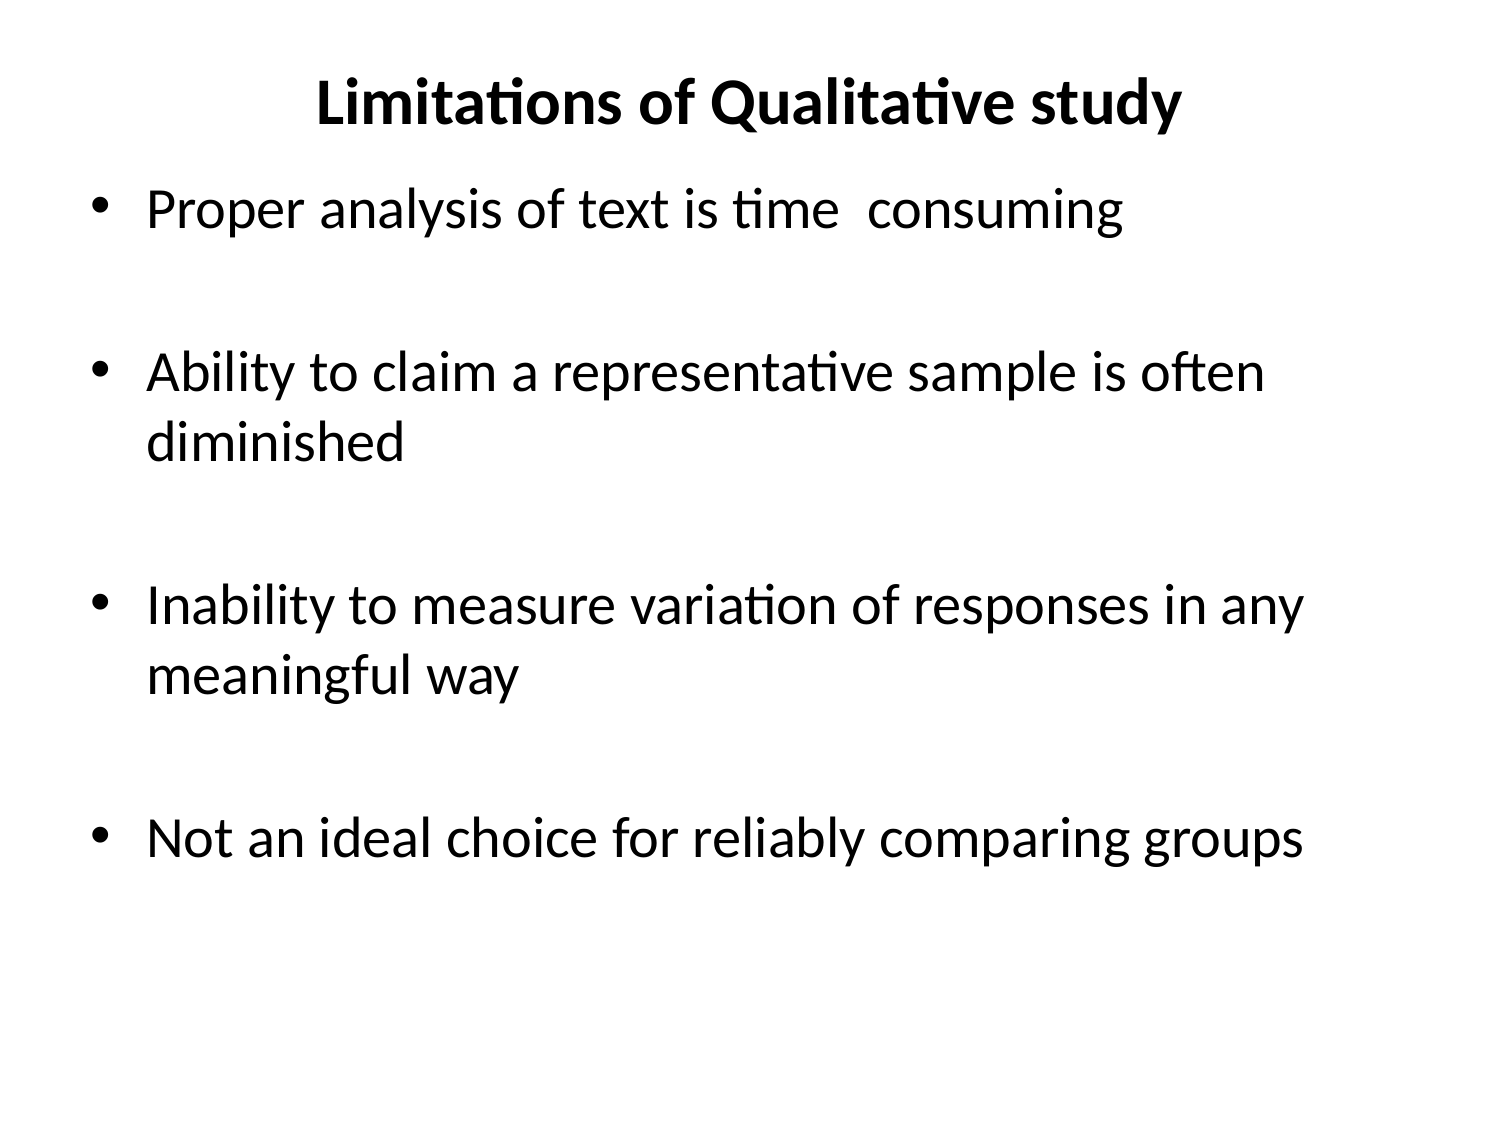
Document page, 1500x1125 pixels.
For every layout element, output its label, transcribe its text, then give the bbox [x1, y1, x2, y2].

list Proper analysis of text is time consuming Ability to claim a representative sample is often diminished Inability to measure variation of responses in any meaningful way Not an ideal choice for reliably comparing groups [75, 162, 1425, 1005]
title Limitations of Qualitative study [75, 45, 1425, 150]
